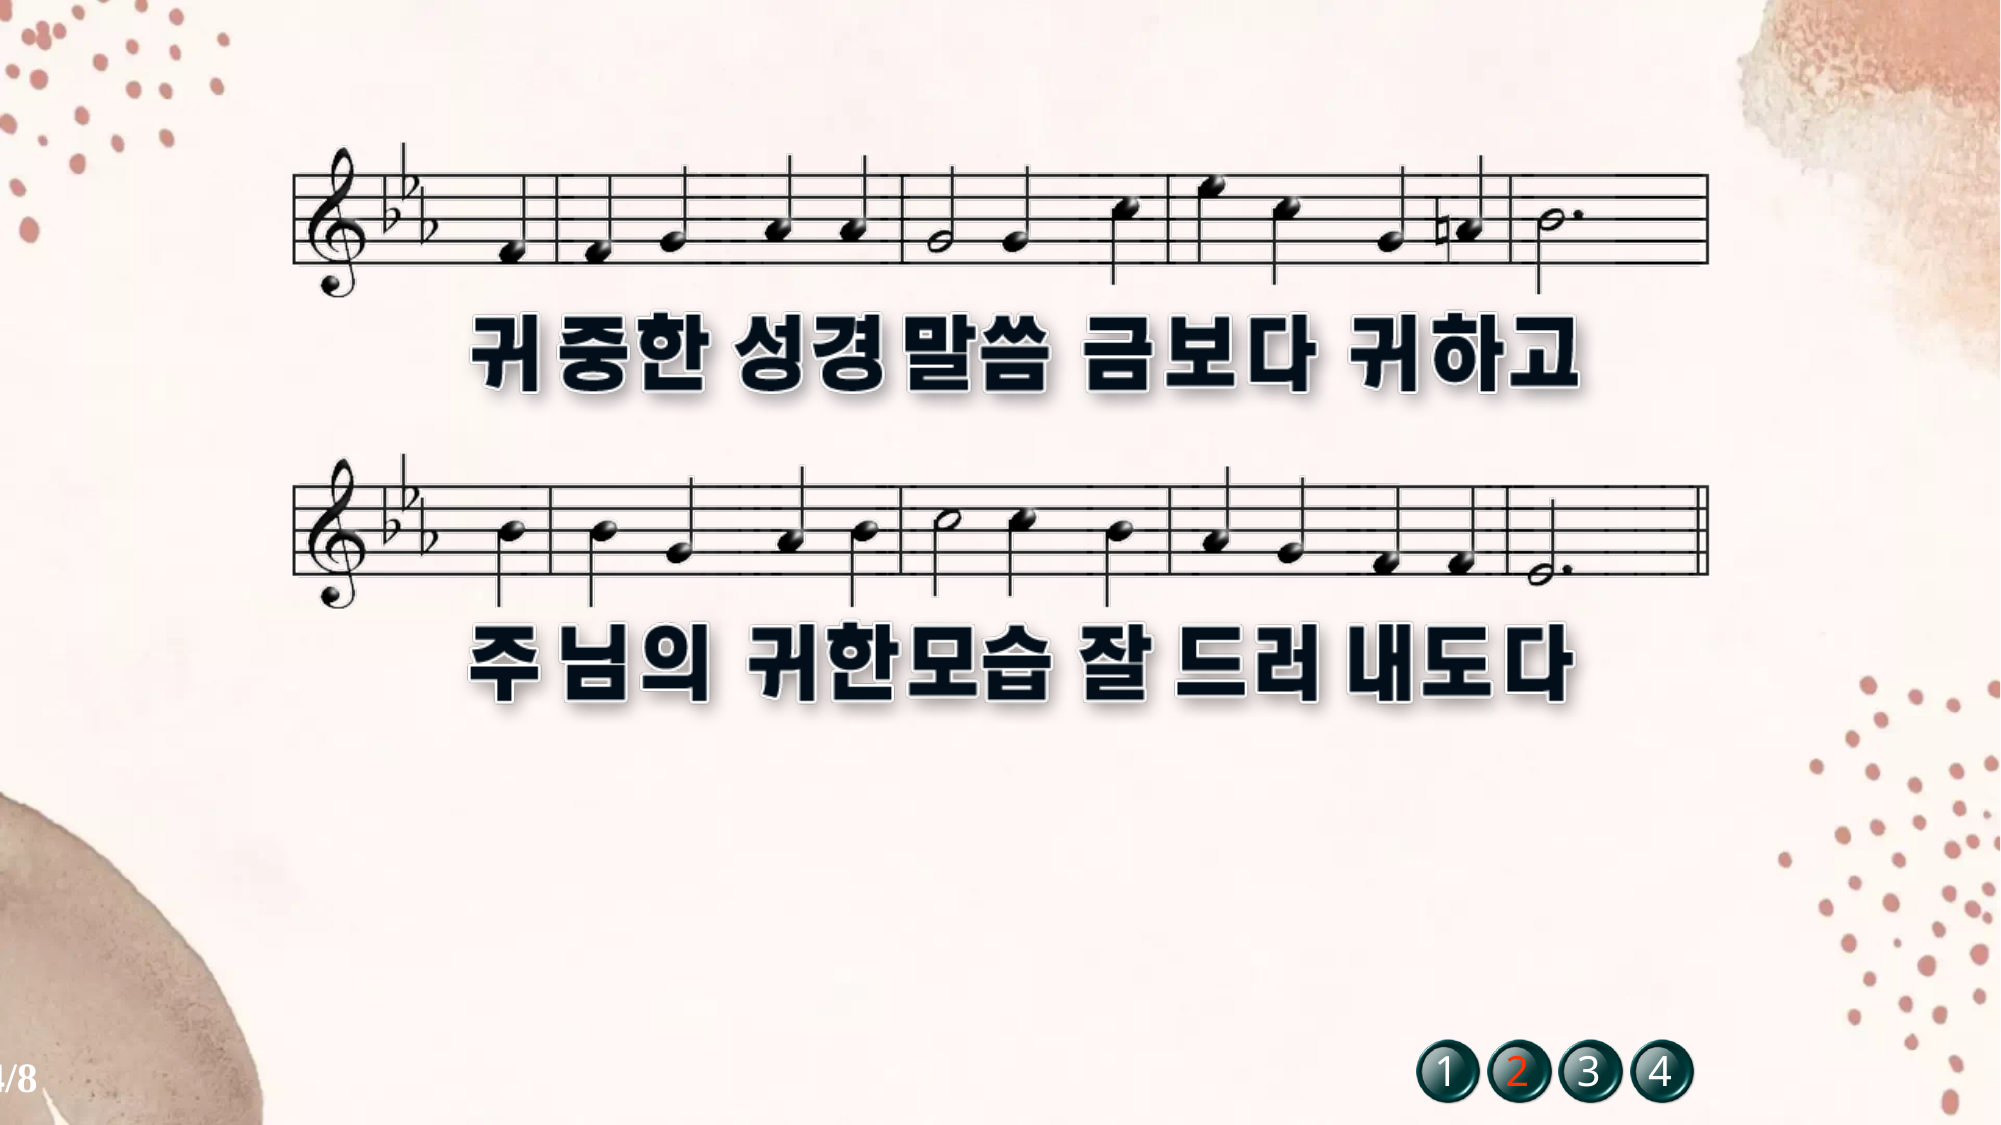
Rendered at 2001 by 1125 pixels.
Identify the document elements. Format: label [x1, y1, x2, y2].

text_box [1627, 1035, 1697, 1106]
text_box [1555, 1035, 1626, 1106]
text_box [1413, 1035, 1484, 1106]
text_box [1484, 1035, 1555, 1106]
picture [0, 0, 2001, 1125]
